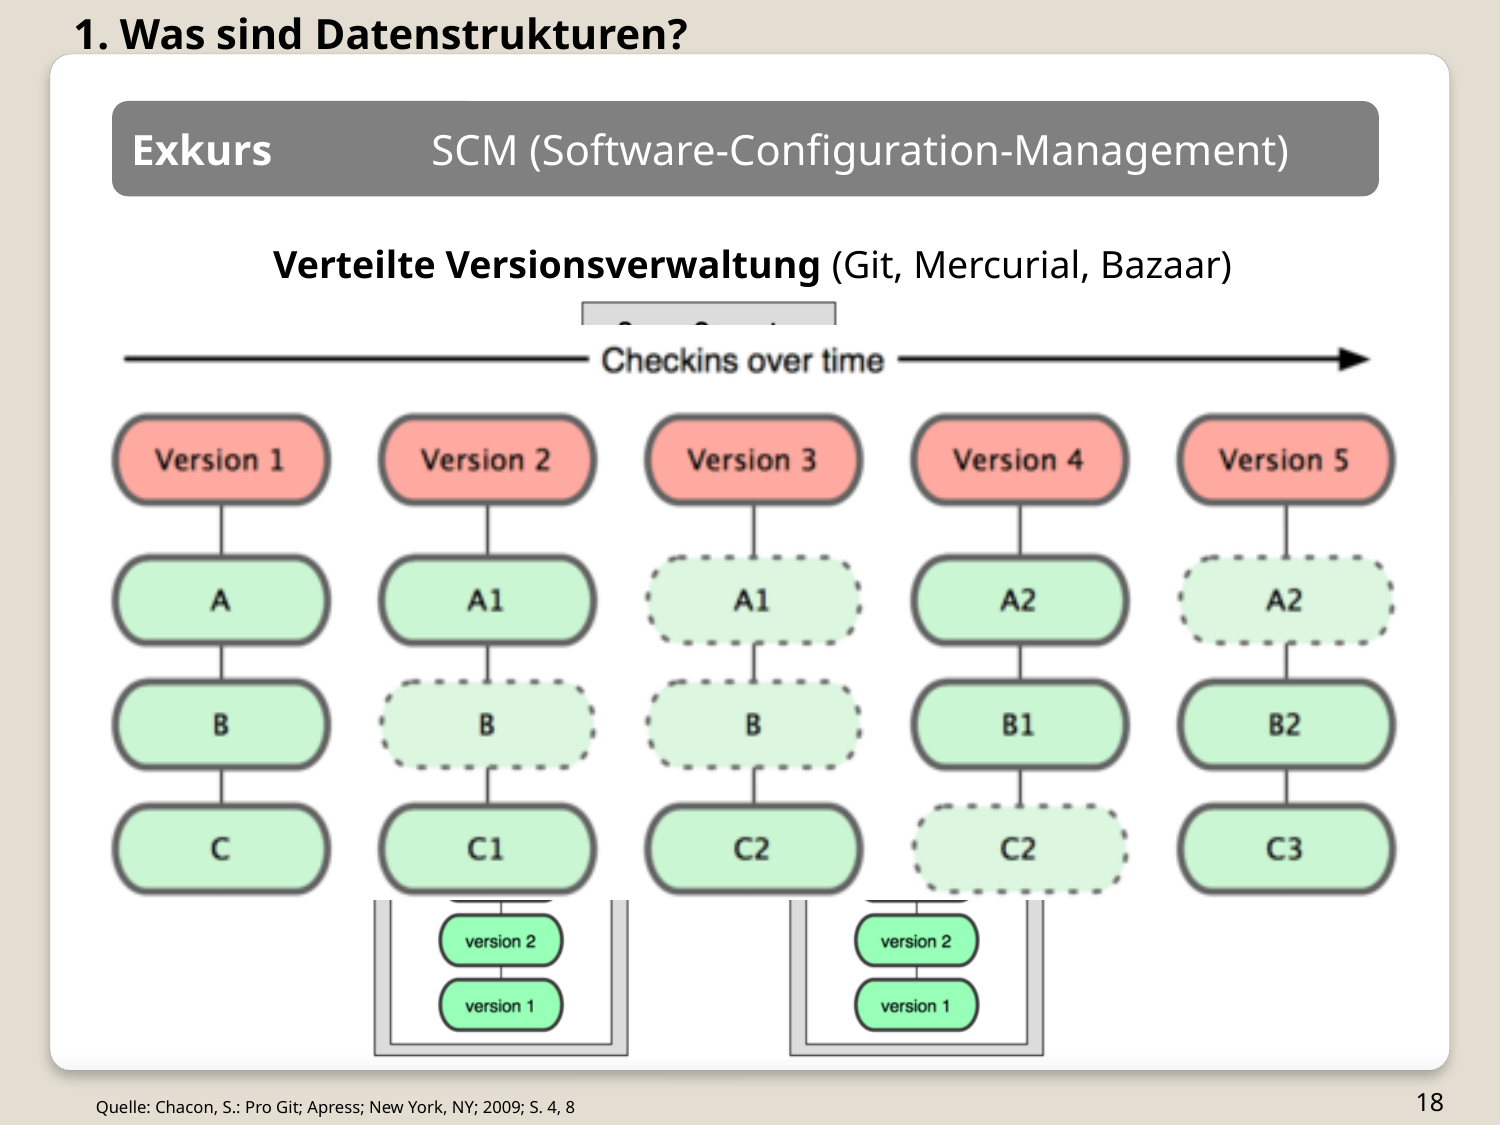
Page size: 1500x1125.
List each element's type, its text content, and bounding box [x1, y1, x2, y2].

text_box Quelle: Chacon, S.: Pro Git; Apress; New York, NY; 2009; S. 4, 8 [81, 1089, 592, 1125]
picture [106, 300, 1400, 1059]
text_box 1. Was sind Datenstrukturen? [58, 0, 1325, 65]
text_box Exkurs SCM (Software-Configuration-Management) [108, 97, 1383, 200]
text_box Verteilte Versionsverwaltung (Git, Mercurial, Bazaar) [58, 234, 1447, 294]
